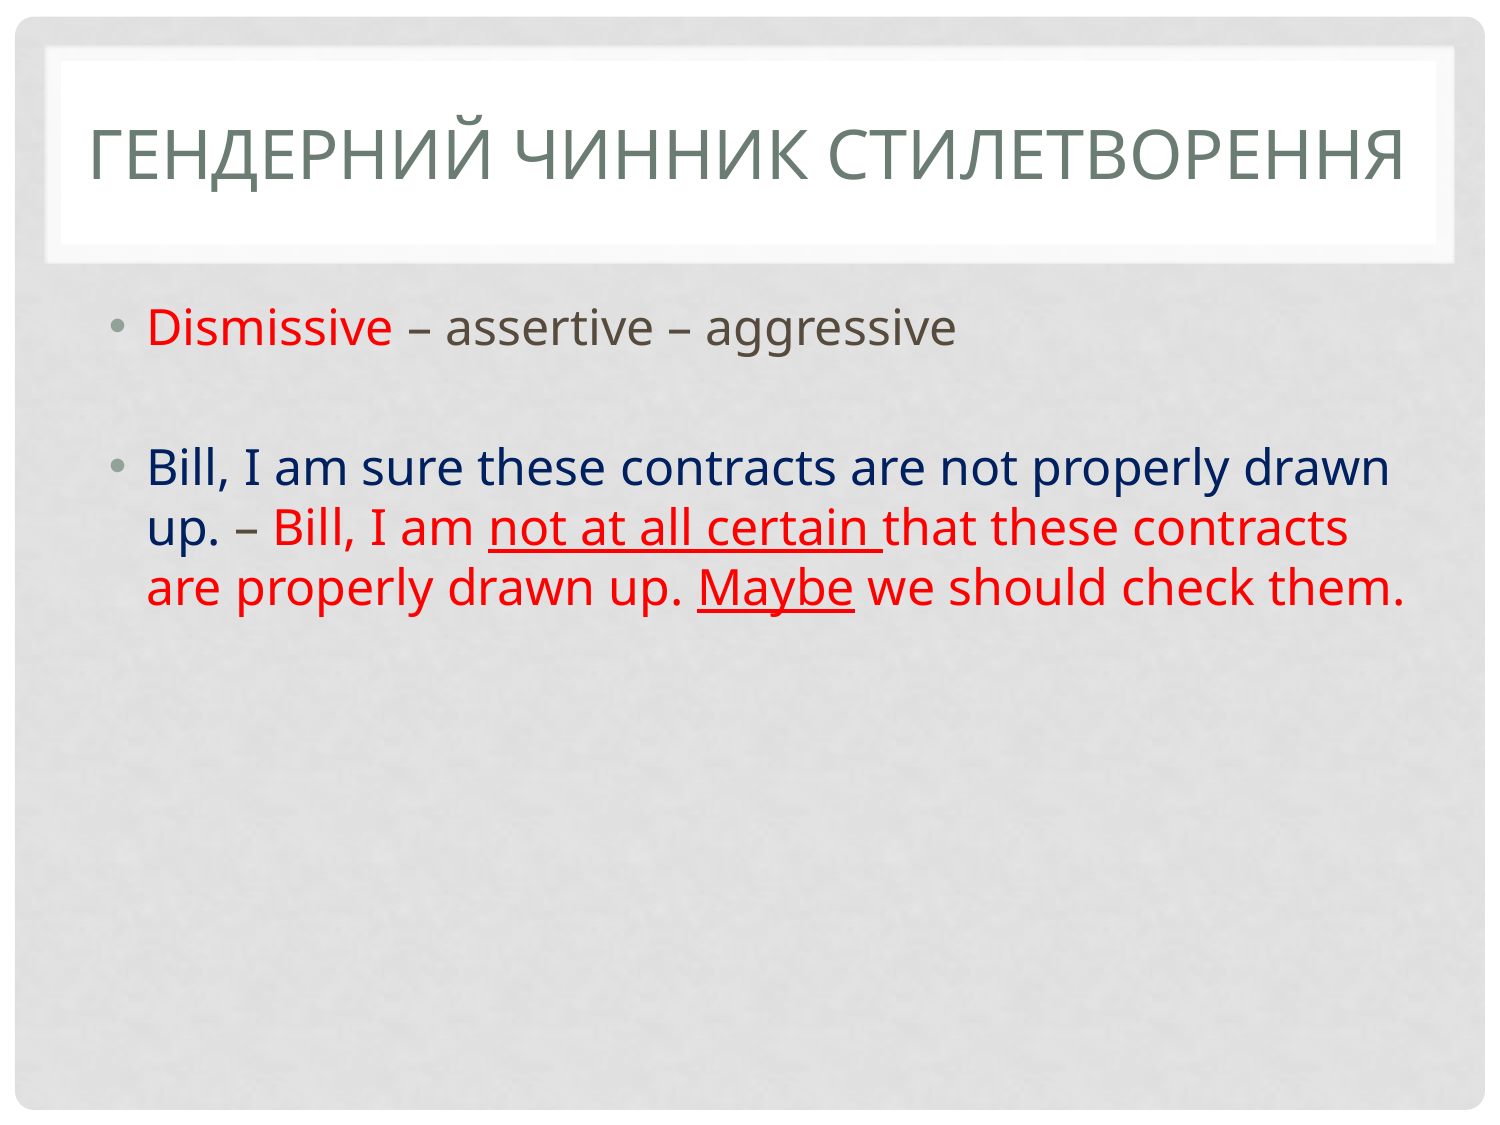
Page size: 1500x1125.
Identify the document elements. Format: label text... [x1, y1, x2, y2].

list Dismissive – assertive – aggressive Bill, I am sure these contracts are not properly drawn up. – Bill, I am not at all certain that these contracts are properly drawn up. Maybe we should check them. [75, 287, 1425, 1005]
title Гендерний чинник стилетворення [69, 66, 1425, 238]
